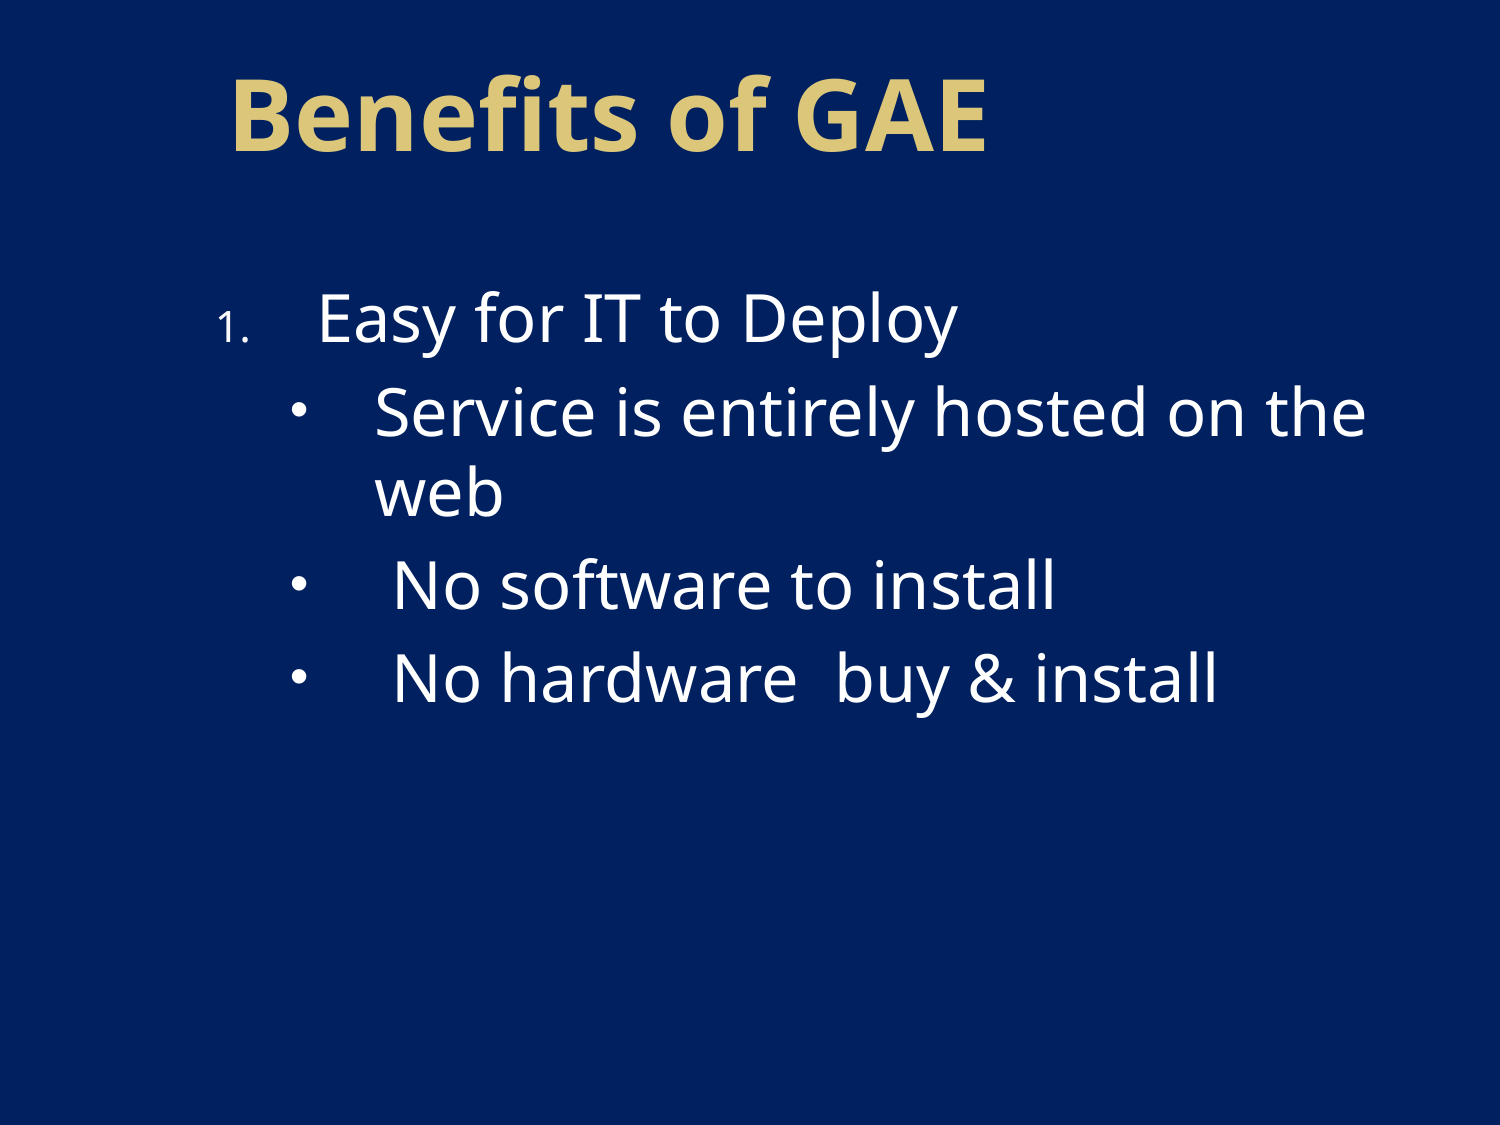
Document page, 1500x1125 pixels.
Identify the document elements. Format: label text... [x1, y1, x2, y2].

title Benefits of GAE [212, 0, 1225, 171]
list Easy for IT to Deploy Service is entirely hosted on the web No software to install No hardware buy & install [200, 174, 1413, 1025]
